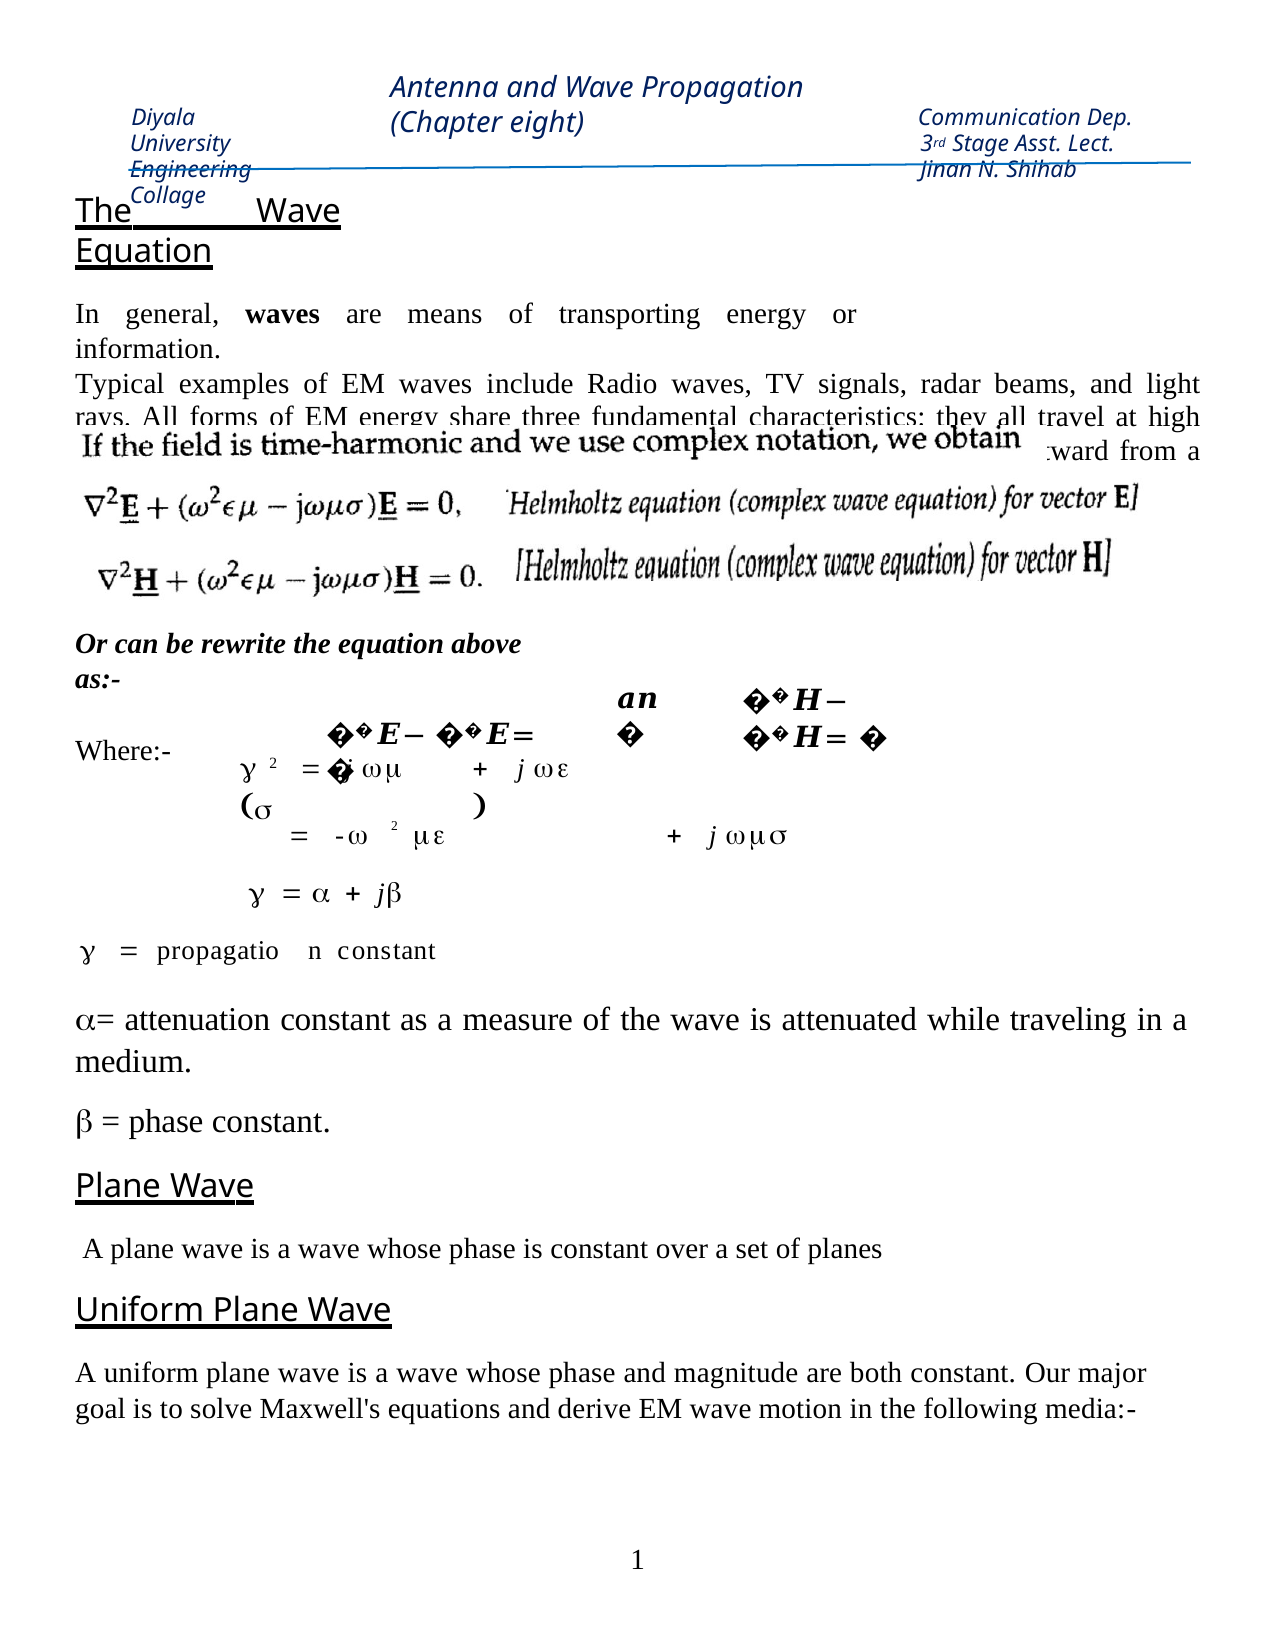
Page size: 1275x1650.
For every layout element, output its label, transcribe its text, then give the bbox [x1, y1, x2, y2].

text_box [506, 478, 1154, 526]
text_box 2 [267, 752, 282, 774]
text_box Diyala University Engineering Collage [127, 104, 294, 160]
text_box ��𝑯− ��𝑯= � [740, 678, 946, 717]
text_box  j   [470, 748, 603, 793]
text_box The Wave Equation In general, waves are means of transporting energy or information. Typical examples of EM waves include Radio waves, TV signals, radar beams, and light rays. All forms of EM energy share three fundamental characteristics: they all travel at high velocity; in traveling, they assume the properties of waves; and they radiate outward from a source, without benefit of any discernible physical vehicles. [72, 189, 1203, 426]
text_box [503, 532, 1120, 581]
slide_number 1 [626, 1540, 650, 1578]
text_box  - 2   j      j   propagatio n constant = attenuation constant as a measure of the wave is attenuated while traveling in a medium.  = phase constant. Plane Wave A plane wave is a wave whose phase is constant over a set of planes Uniform Plane Wave A uniform plane wave is a wave whose phase and magnitude are both constant. Our major goal is to solve Maxwell's equations and derive EM wave motion in the following media:- [72, 815, 1203, 1428]
text_box Or can be rewrite the equation above as:- ��𝑬− ��𝑬= � [72, 624, 575, 717]
text_box Where:- [72, 731, 173, 769]
text_box Antenna and Wave Propagation (Chapter eight) [388, 68, 887, 108]
text_box Communication Dep. 3rd Stage Asst. Lect. Jinan N. Shihab [916, 104, 1166, 160]
text_box 𝒂𝒏� [613, 678, 674, 717]
text_box   j   [237, 748, 454, 793]
text_box [74, 550, 497, 607]
text_box [75, 425, 1047, 530]
